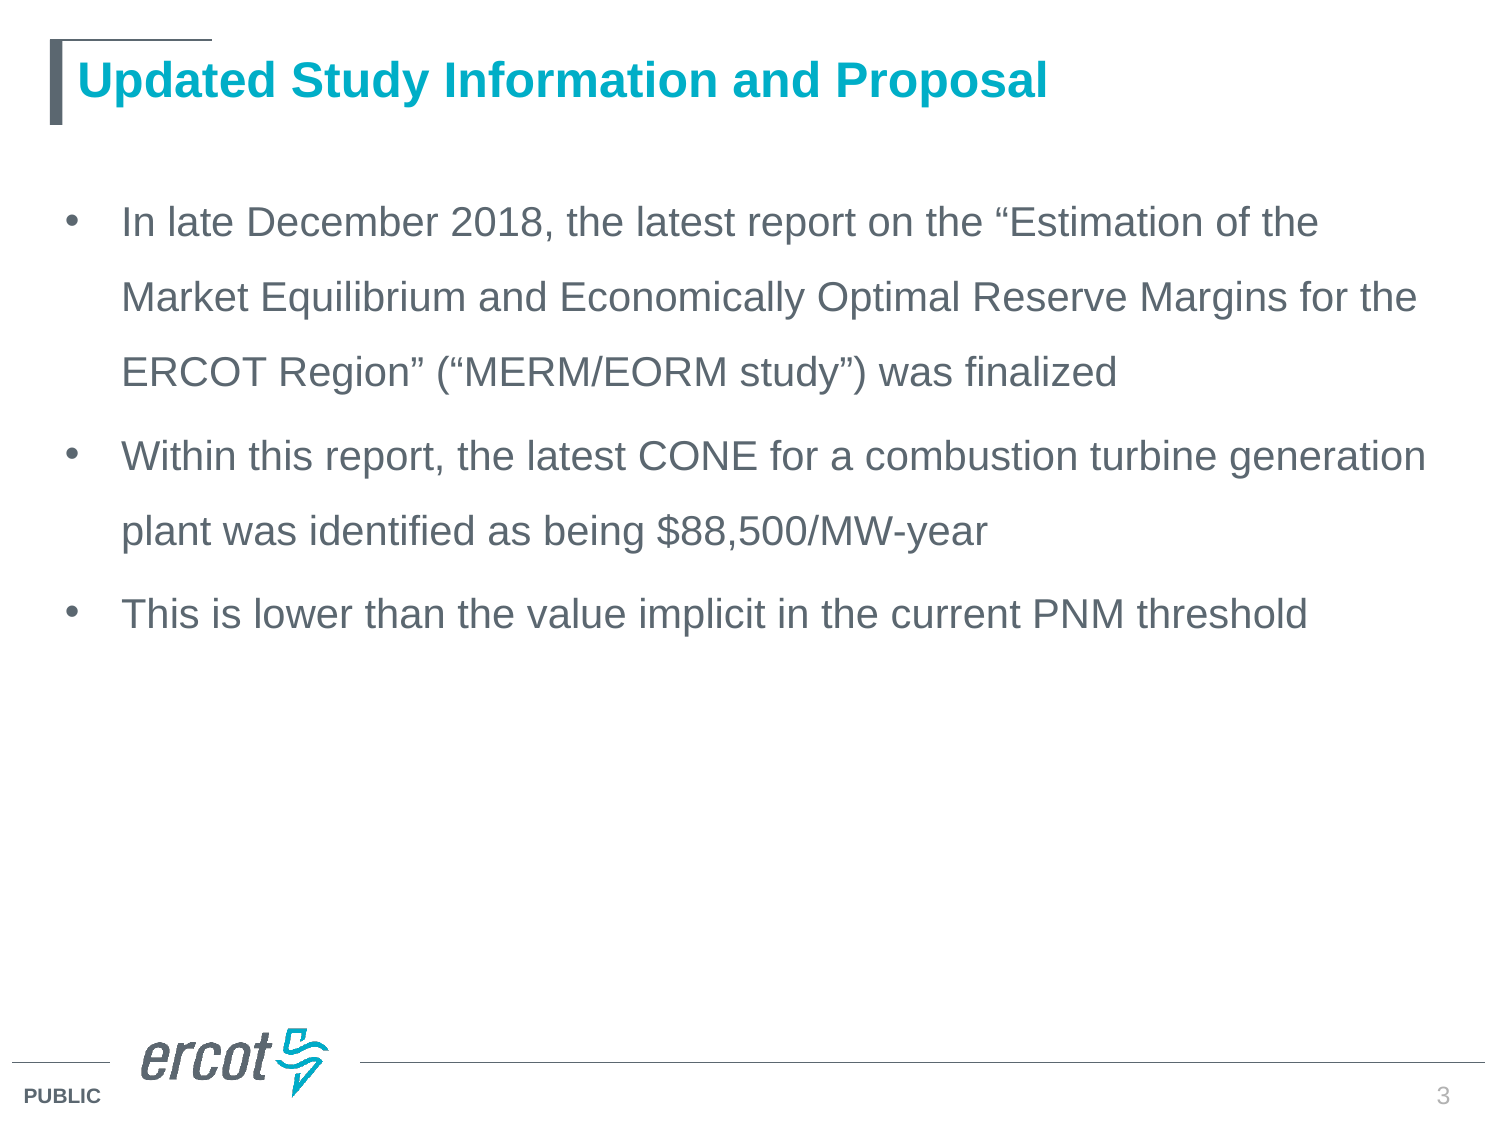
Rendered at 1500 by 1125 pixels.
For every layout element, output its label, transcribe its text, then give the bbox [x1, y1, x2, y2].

picture [137, 1024, 332, 1100]
list In late December 2018, the latest report on the “Estimation of the Market Equilibrium and Economically Optimal Reserve Margins for the ERCOT Region” (“MERM/EORM study”) was finalized Within this report, the latest CONE for a combustion turbine generation plant was identified as being $88,500/MW-year This is lower than the value implicit in the current PNM threshold [50, 162, 1450, 963]
title Updated Study Information and Proposal [62, 39, 1450, 125]
slide_number 3 [1400, 1076, 1488, 1113]
